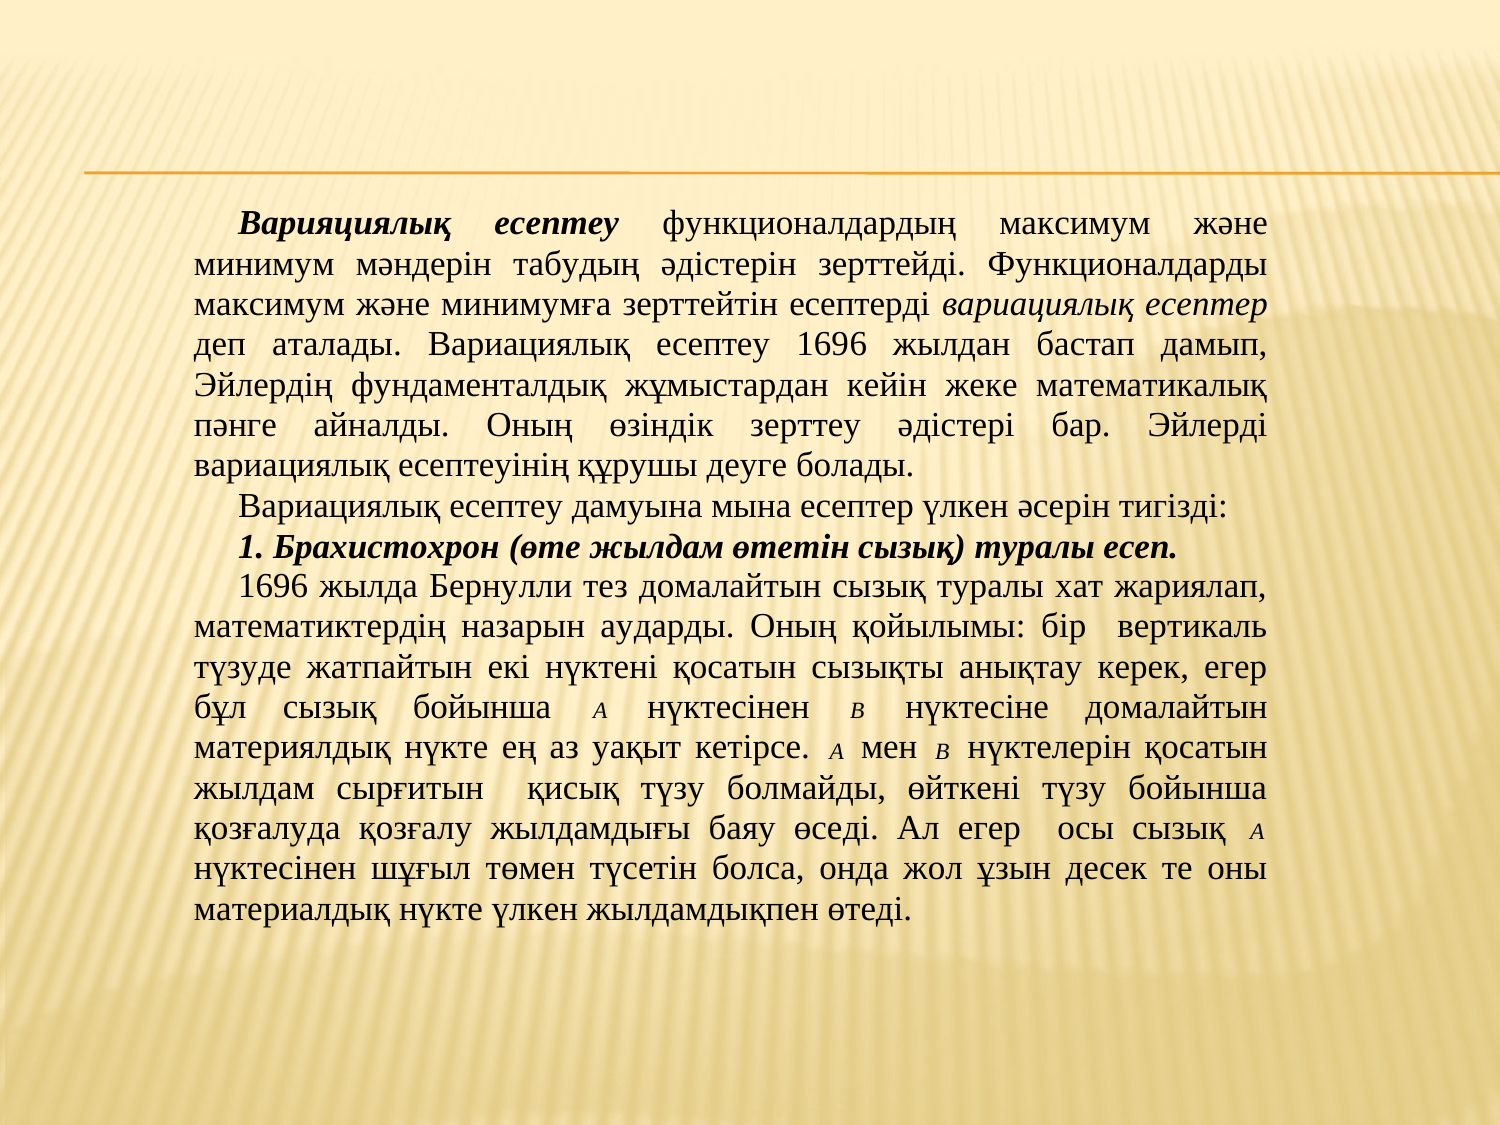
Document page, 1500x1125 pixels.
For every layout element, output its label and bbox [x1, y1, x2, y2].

text_box [193, 202, 1270, 985]
